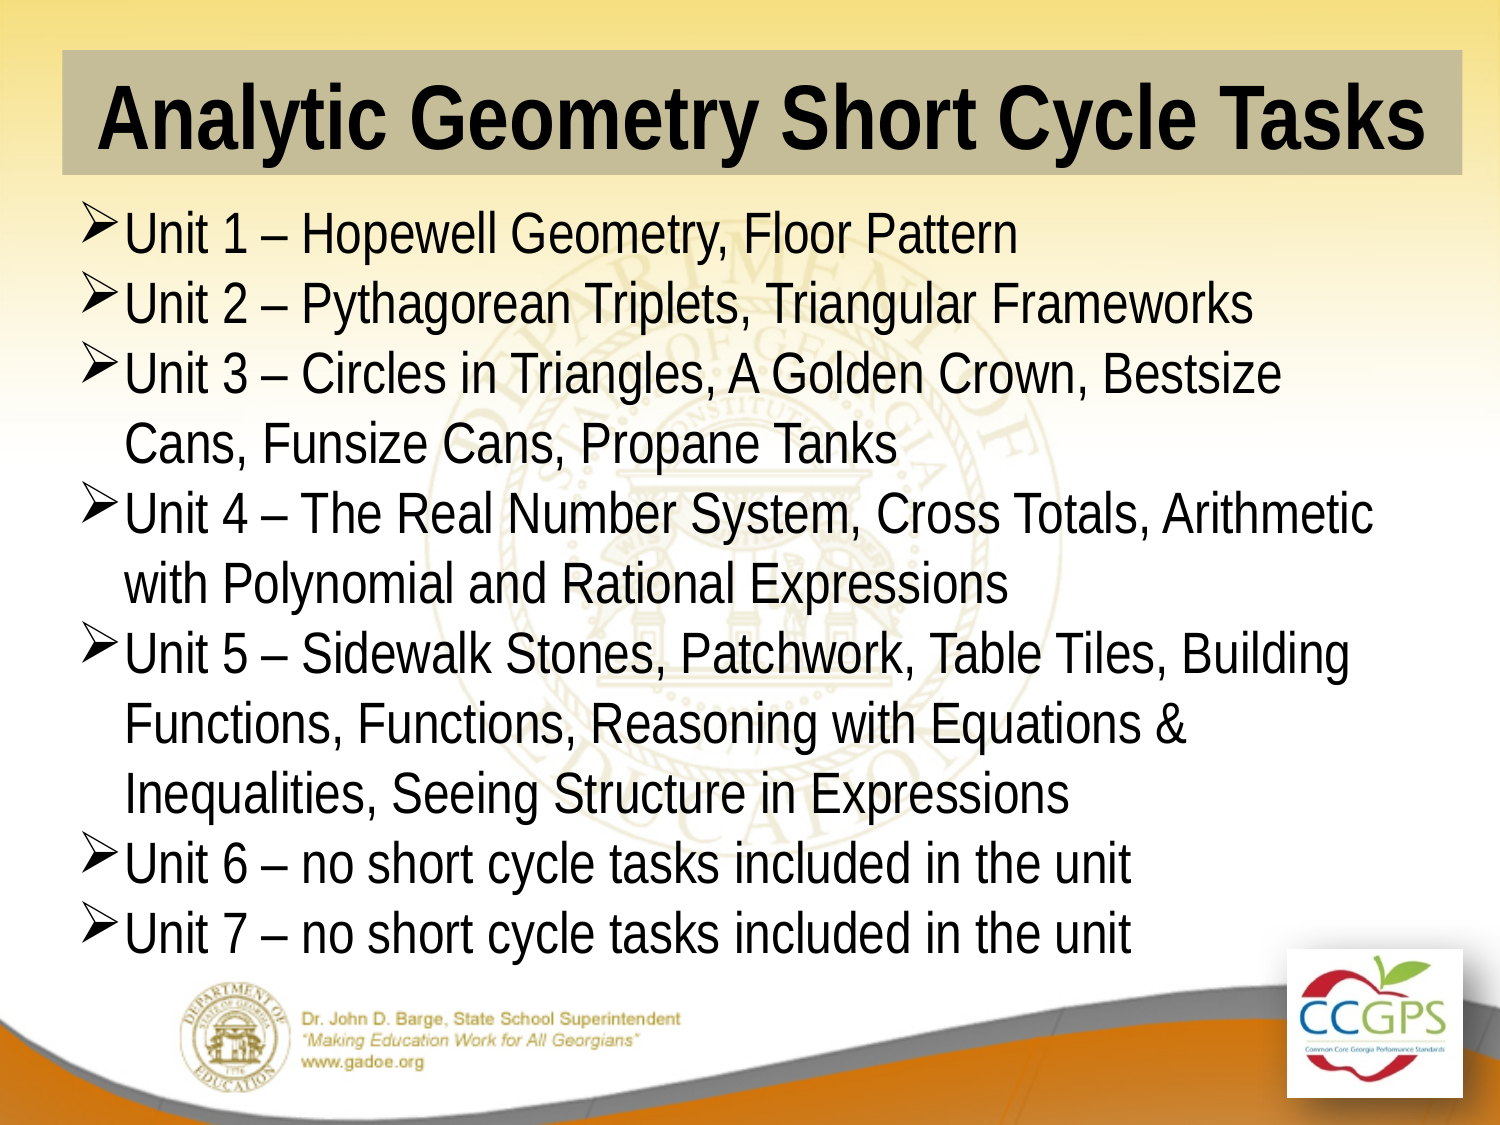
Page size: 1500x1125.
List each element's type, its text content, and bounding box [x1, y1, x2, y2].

text_box Unit 1 – Hopewell Geometry, Floor Pattern Unit 2 – Pythagorean Triplets, Triangular Frameworks Unit 3 – Circles in Triangles, A Golden Crown, Bestsize Cans, Funsize Cans, Propane Tanks Unit 4 – The Real Number System, Cross Totals, Arithmetic with Polynomial and Rational Expressions Unit 5 – Sidewalk Stones, Patchwork, Table Tiles, Building Functions, Functions, Reasoning with Equations & Inequalities, Seeing Structure in Expressions Unit 6 – no short cycle tasks included in the unit Unit 7 – no short cycle tasks included in the unit [62, 187, 1413, 972]
title Analytic Geometry Short Cycle Tasks [62, 49, 1463, 176]
picture [0, 0, 1500, 1125]
